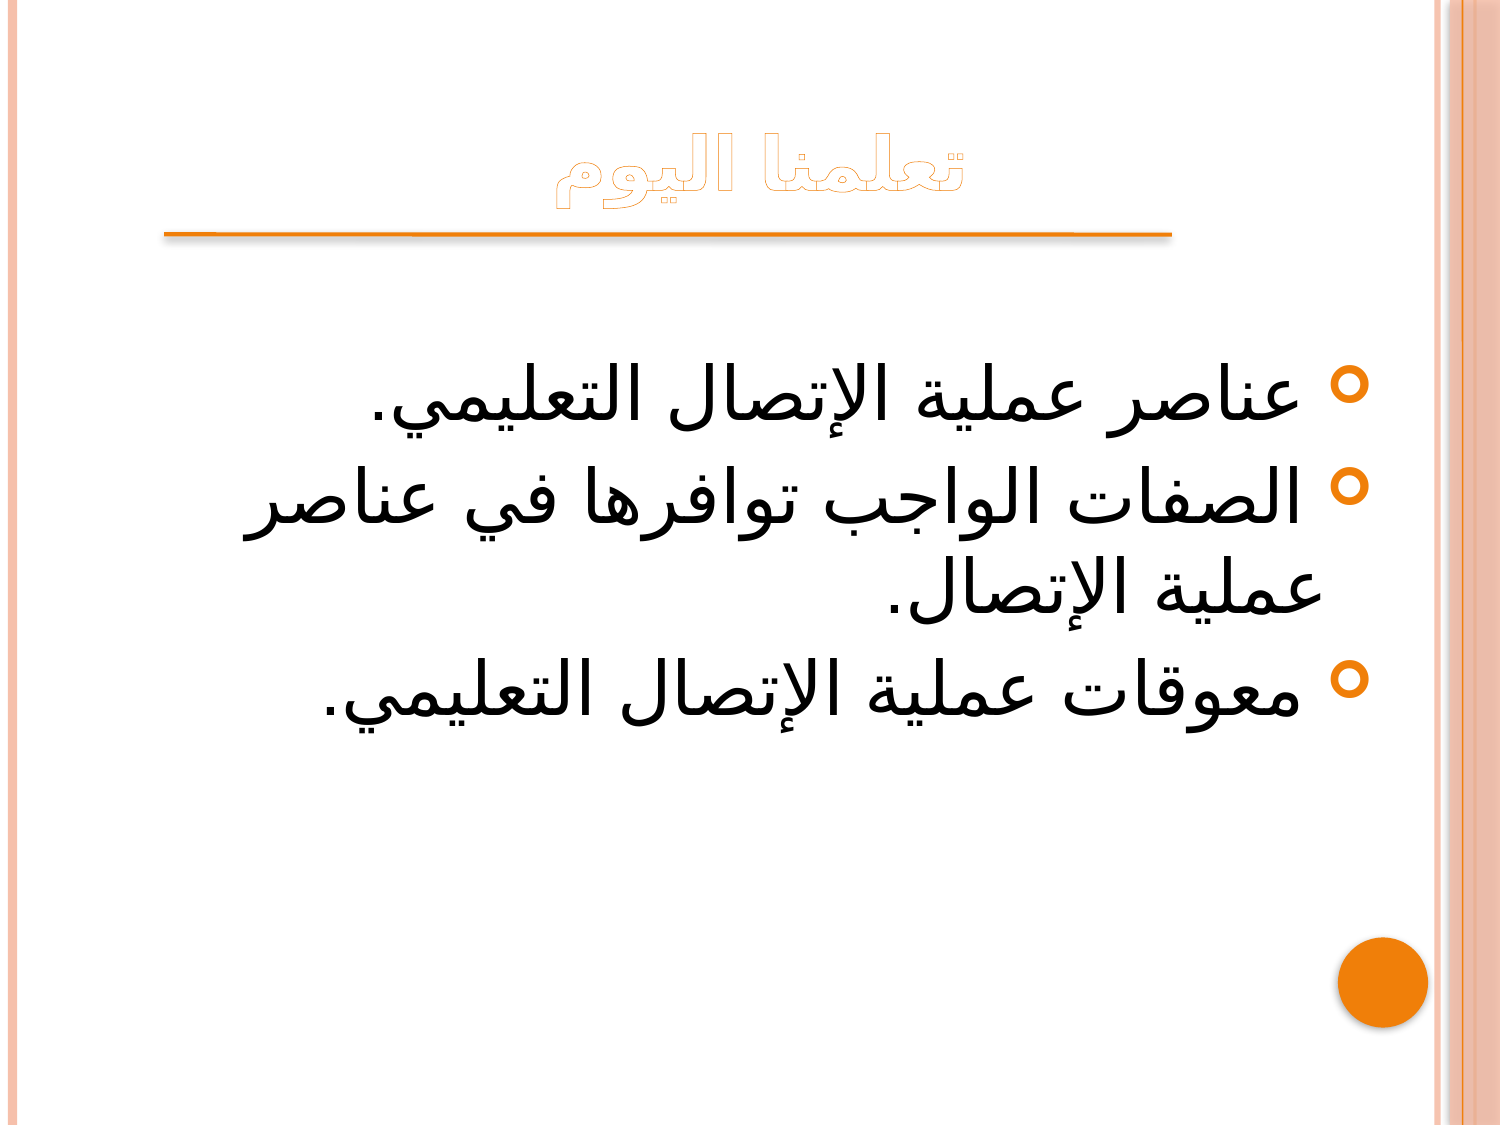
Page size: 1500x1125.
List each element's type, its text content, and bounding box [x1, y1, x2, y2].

list عناصر عملية الإتصال التعليمي. الصفات الواجب توافرها في عناصر عملية الإتصال. معوقات عملية الإتصال التعليمي. [41, 337, 1389, 894]
title تعلمنا اليوم [371, 101, 1149, 213]
